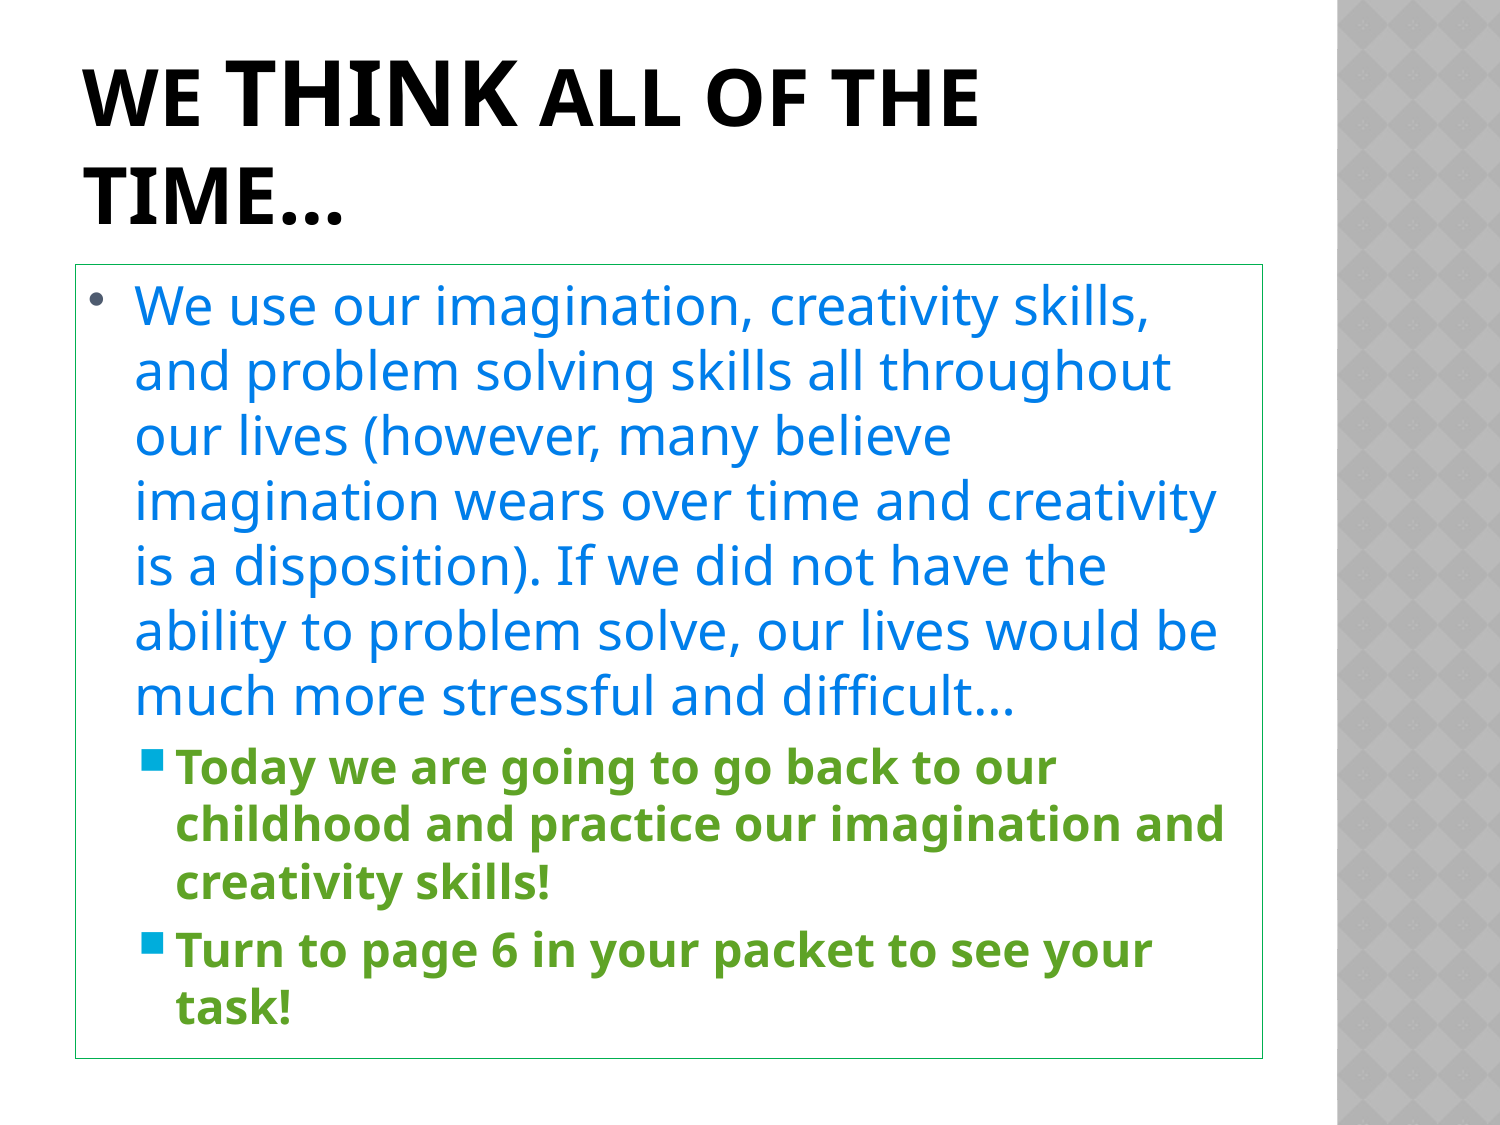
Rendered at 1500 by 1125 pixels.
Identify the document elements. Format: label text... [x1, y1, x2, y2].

title We think all of the time… [75, 52, 1263, 240]
list We use our imagination, creativity skills, and problem solving skills all throughout our lives (however, many believe imagination wears over time and creativity is a disposition). If we did not have the ability to problem solve, our lives would be much more stressful and difficult… Today we are going to go back to our childhood and practice our imagination and creativity skills! Turn to page 6 in your packet to see your task! [75, 264, 1263, 1059]
